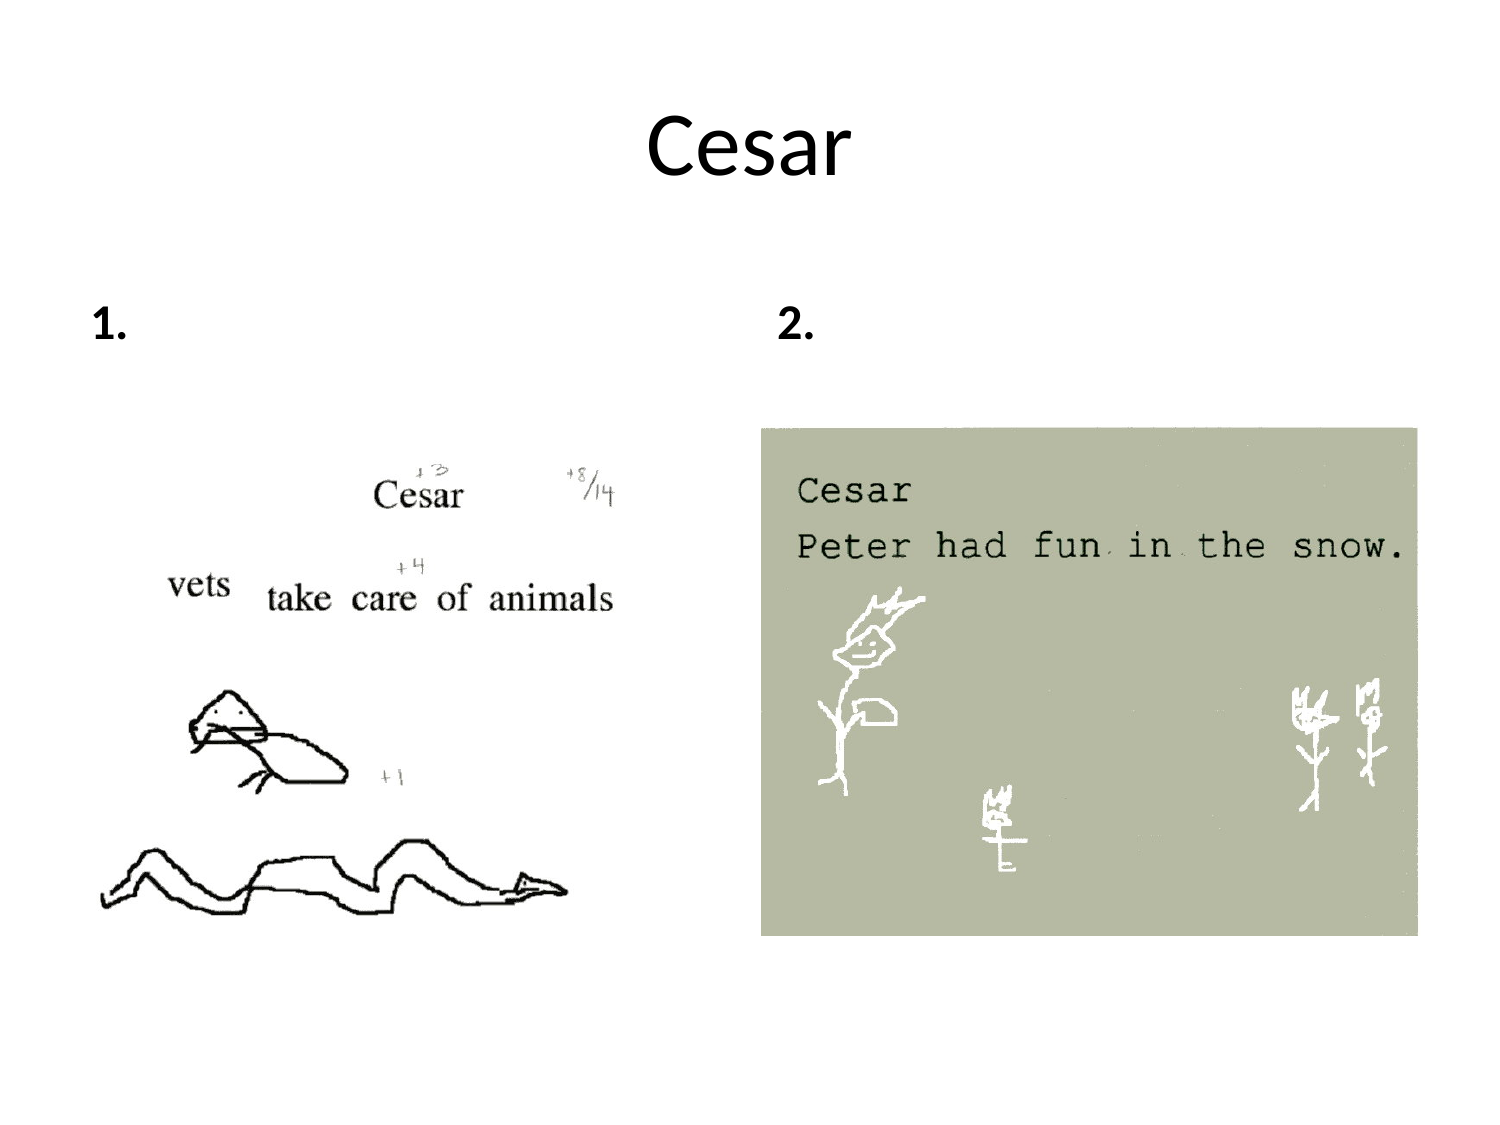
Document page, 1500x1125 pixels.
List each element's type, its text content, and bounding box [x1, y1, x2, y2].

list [761, 425, 1426, 936]
title Cesar [75, 45, 1425, 233]
list 2. [761, 251, 1425, 357]
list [74, 425, 738, 936]
list 1. [75, 251, 738, 357]
